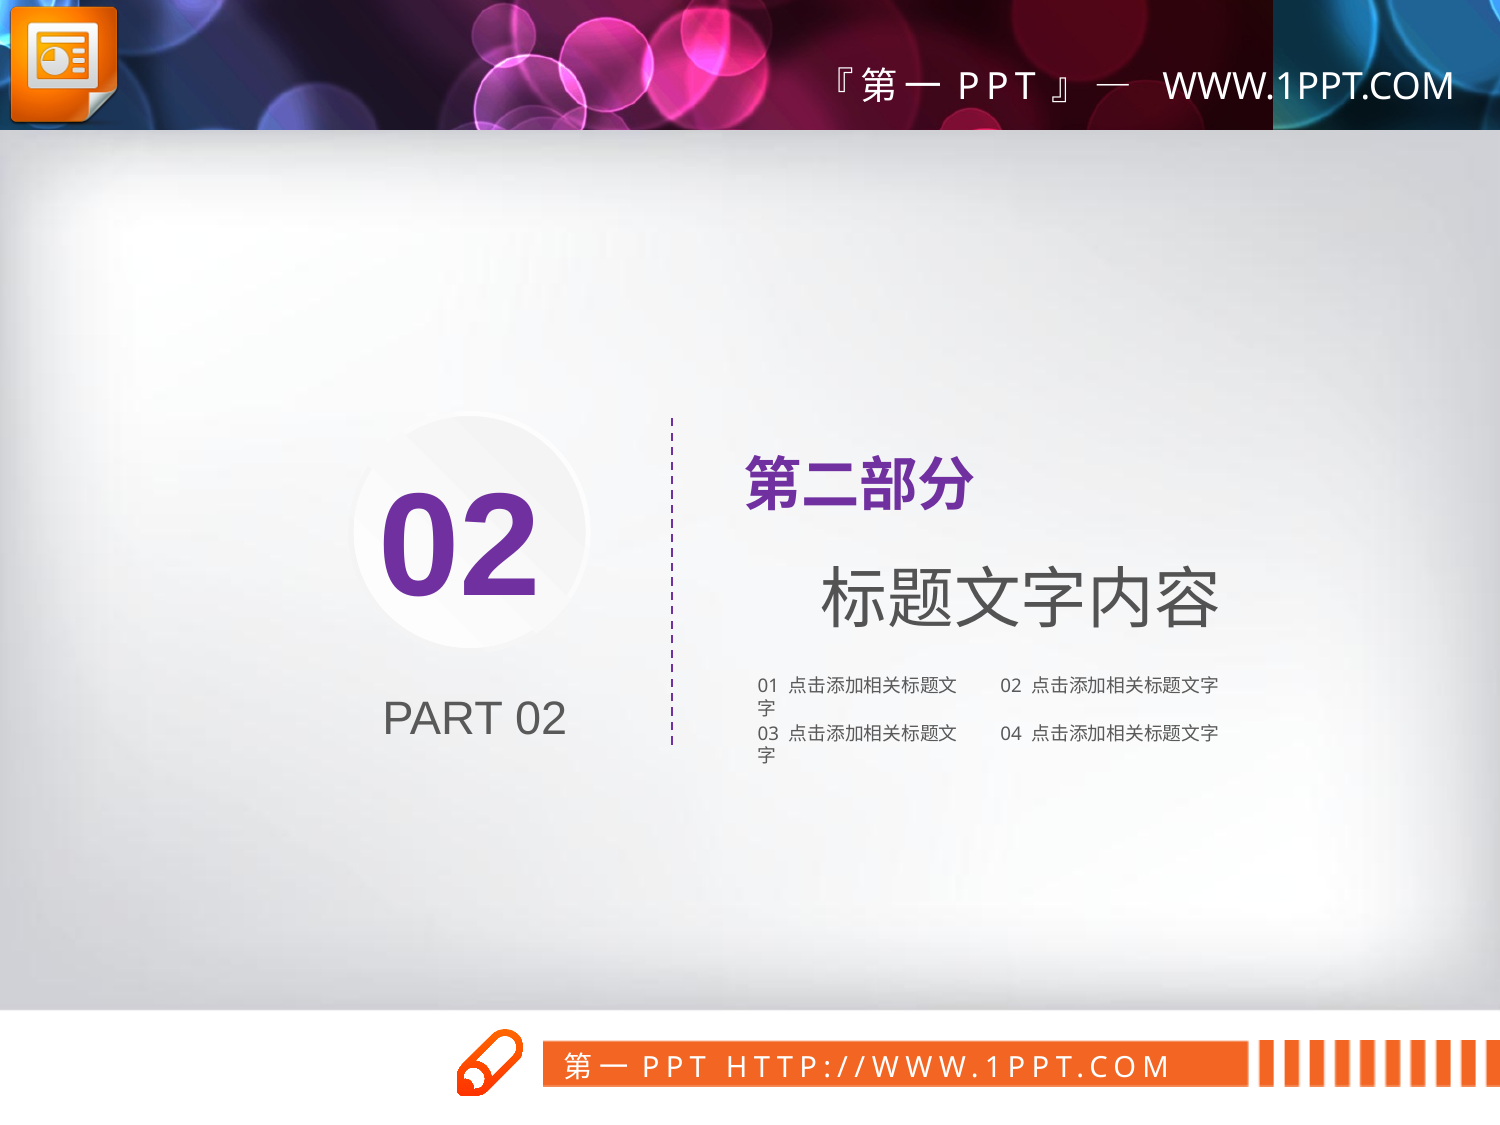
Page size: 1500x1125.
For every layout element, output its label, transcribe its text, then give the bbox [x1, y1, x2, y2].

text_box 02 点击添加相关标题文字 [986, 666, 1243, 704]
text_box 04 点击添加相关标题文字 [986, 714, 1243, 751]
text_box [348, 410, 591, 654]
text_box 第二部分 标题文字内容 [709, 439, 1237, 651]
text_box PART 02 [382, 687, 591, 745]
text_box 01 点击添加相关标题文字 [743, 666, 990, 714]
picture [543, 1040, 1500, 1087]
picture [0, 0, 1500, 1012]
text_box 03 点击添加相关标题文字 [743, 714, 990, 774]
